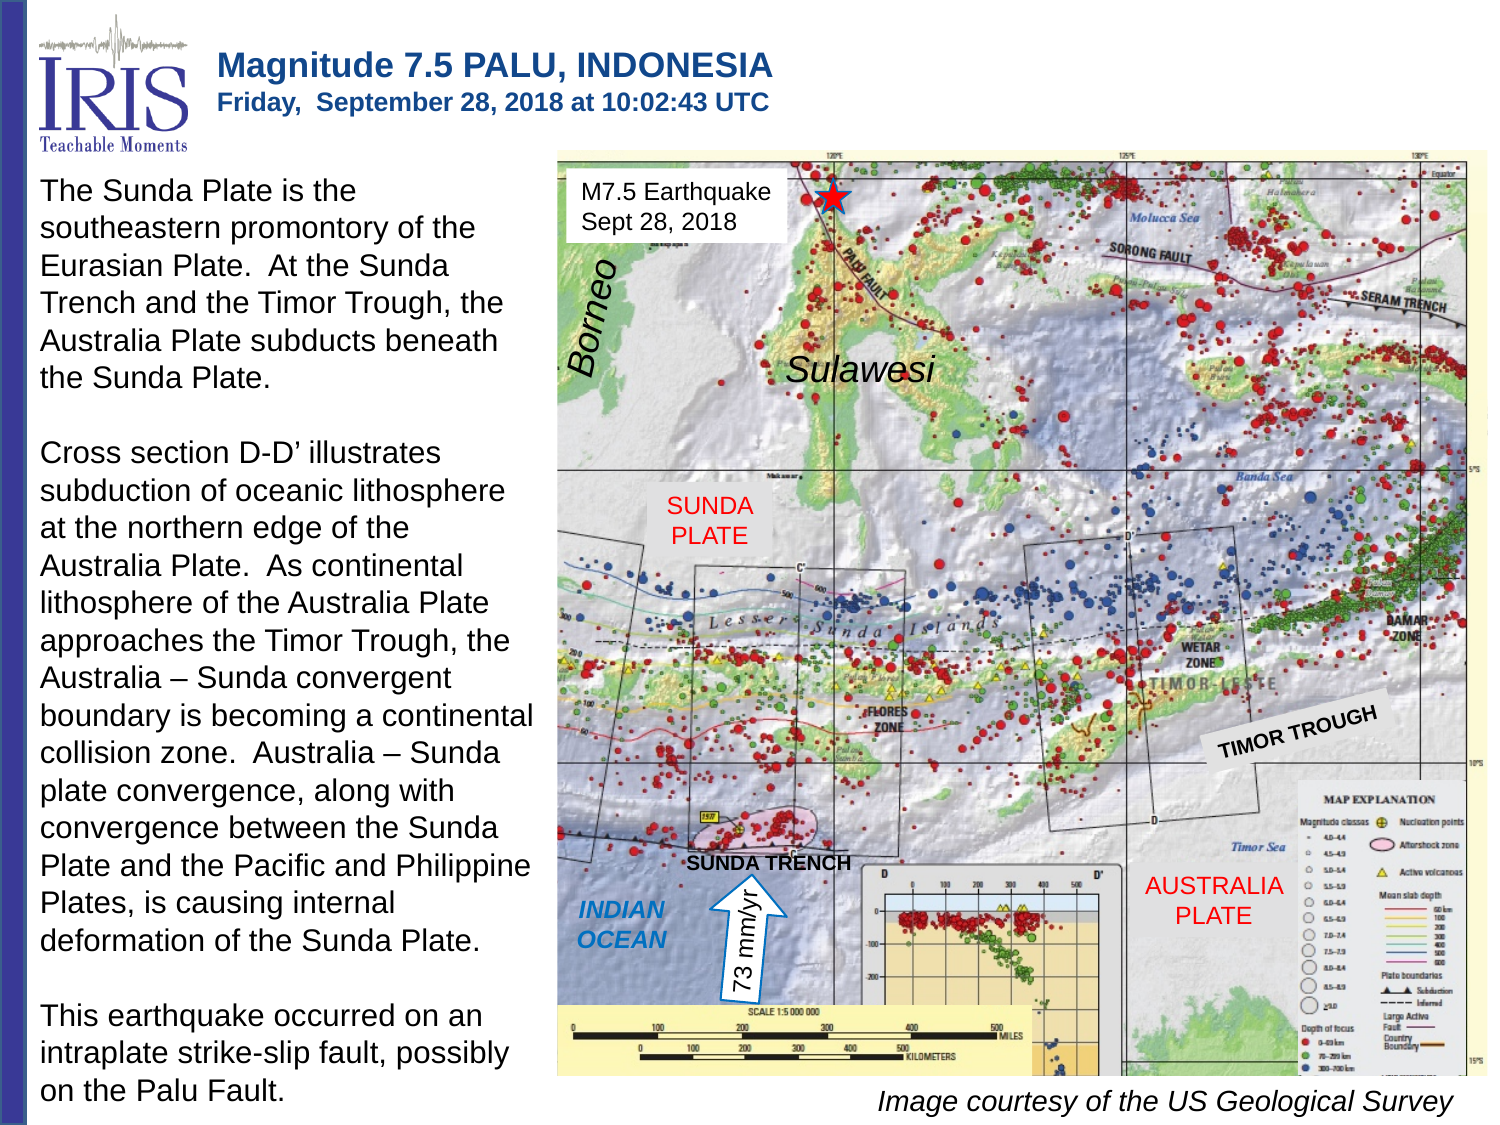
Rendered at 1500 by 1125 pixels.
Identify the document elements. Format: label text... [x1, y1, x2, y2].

text_box [0, 0, 27, 1125]
text_box Image courtesy of the US Geological Survey [862, 1085, 1473, 1125]
text_box The Sunda Plate is the southeastern promontory of the Eurasian Plate. At the Sunda Trench and the Timor Trough, the Australia Plate subducts beneath the Sunda Plate. Cross section D-D’ illustrates subduction of oceanic lithosphere at the northern edge of the Australia Plate. As continental lithosphere of the Australia Plate approaches the Timor Trough, the Australia – Sunda convergent boundary is becoming a continental collision zone. Australia – Sunda plate convergence, along with convergence between the Sunda Plate and the Pacific and Philippine Plates, is causing internal deformation of the Sunda Plate. This earthquake occurred on an intraplate strike-slip fault, possibly on the Palu Fault. [24, 162, 551, 1115]
picture [39, 12, 188, 165]
picture [556, 149, 1488, 1076]
text_box Magnitude 7.5 PALU, INDONESIA Friday, September 28, 2018 at 10:02:43 UTC [202, 0, 1498, 125]
